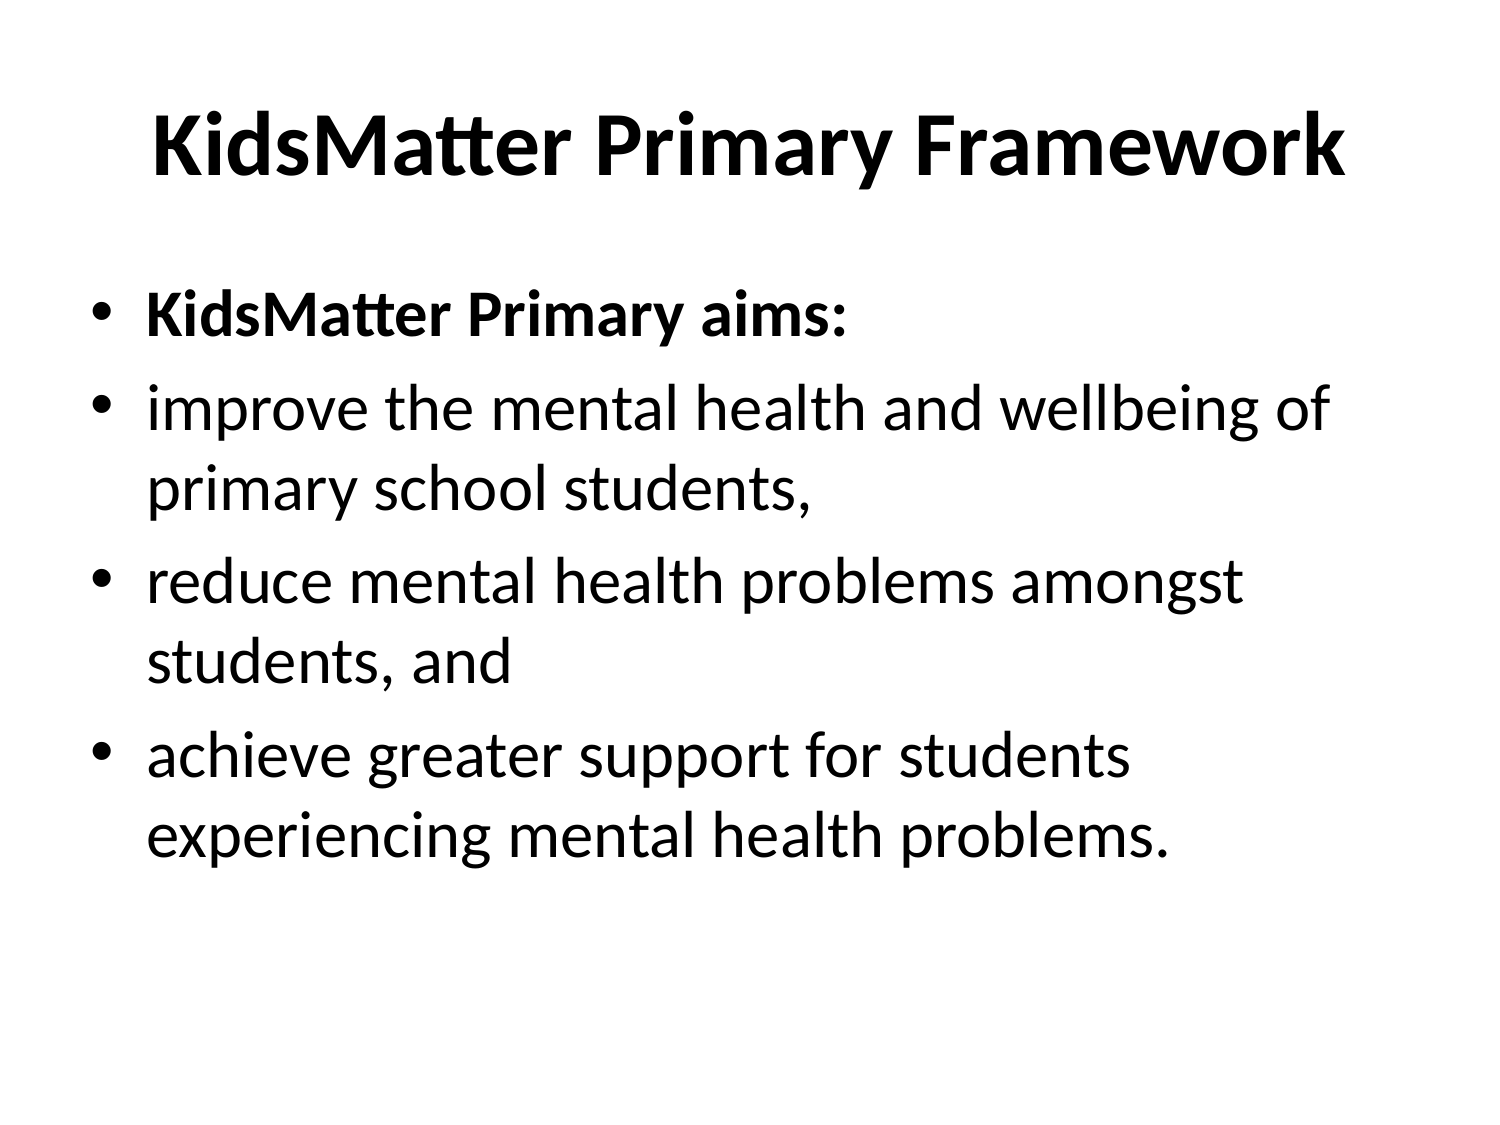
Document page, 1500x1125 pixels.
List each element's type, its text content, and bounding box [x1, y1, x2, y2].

title KidsMatter Primary Framework [75, 45, 1425, 233]
list KidsMatter Primary aims: improve the mental health and wellbeing of primary school students, reduce mental health problems amongst students, and achieve greater support for students experiencing mental health problems. [75, 262, 1425, 1005]
